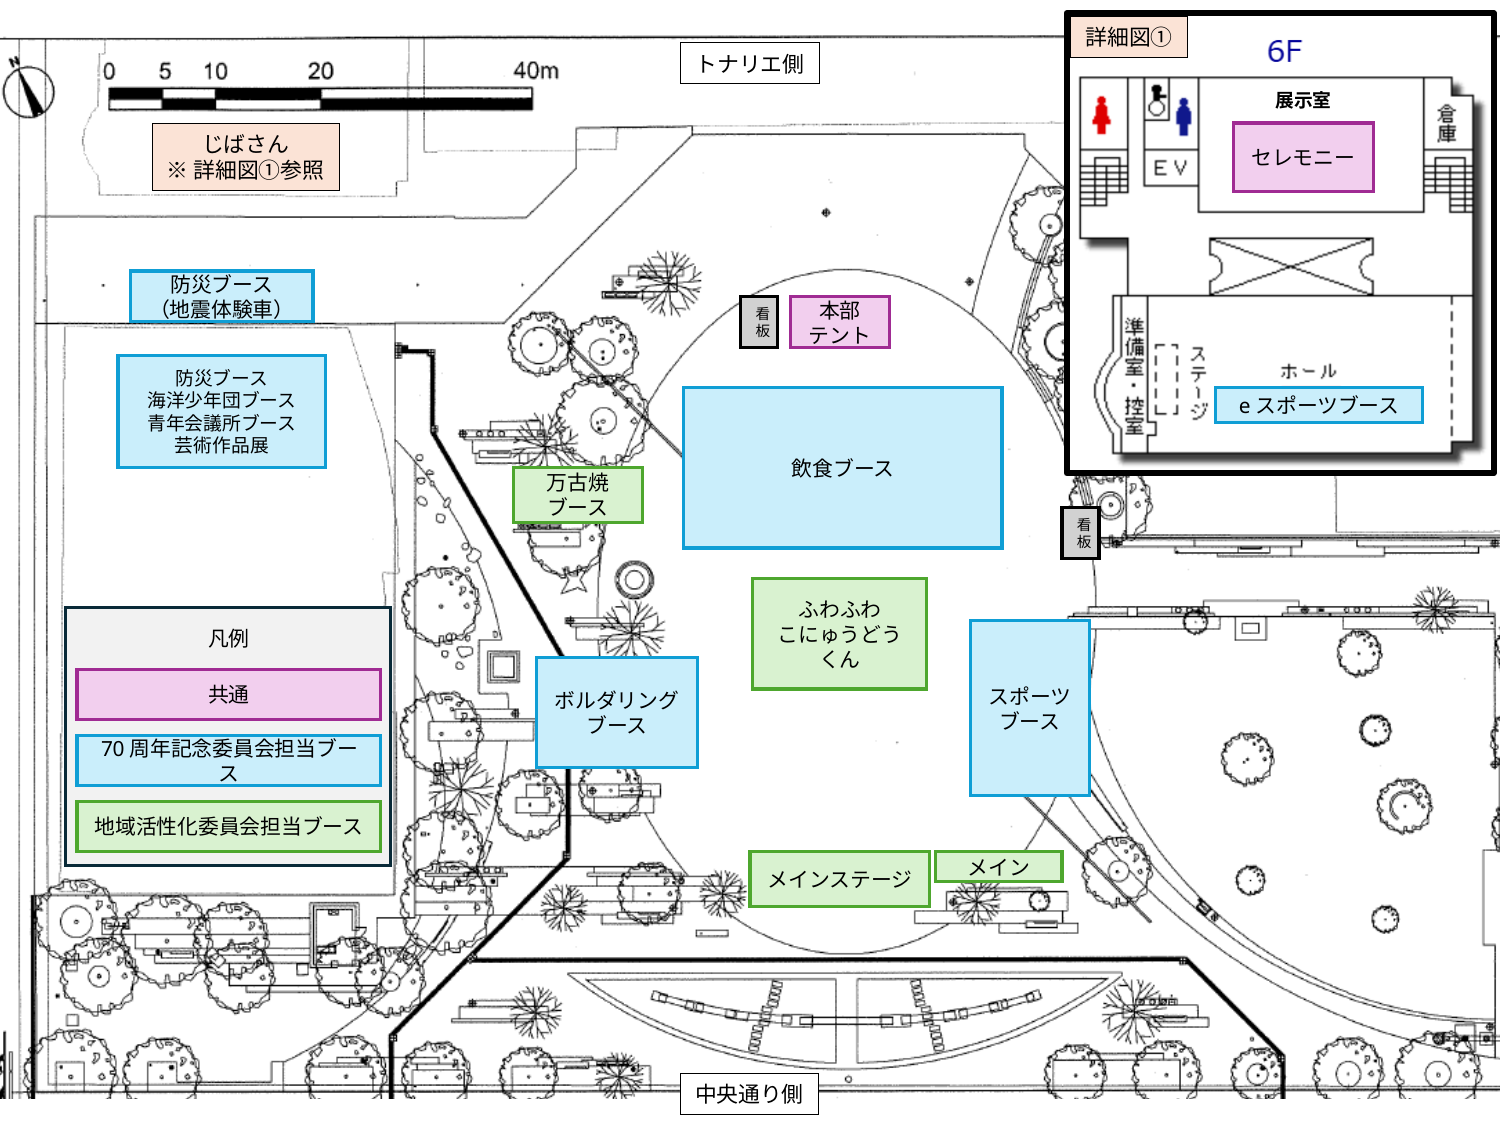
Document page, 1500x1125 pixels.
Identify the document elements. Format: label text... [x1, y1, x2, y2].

picture [0, 15, 1500, 1099]
text_box 中央通り側 [680, 1099, 819, 1115]
